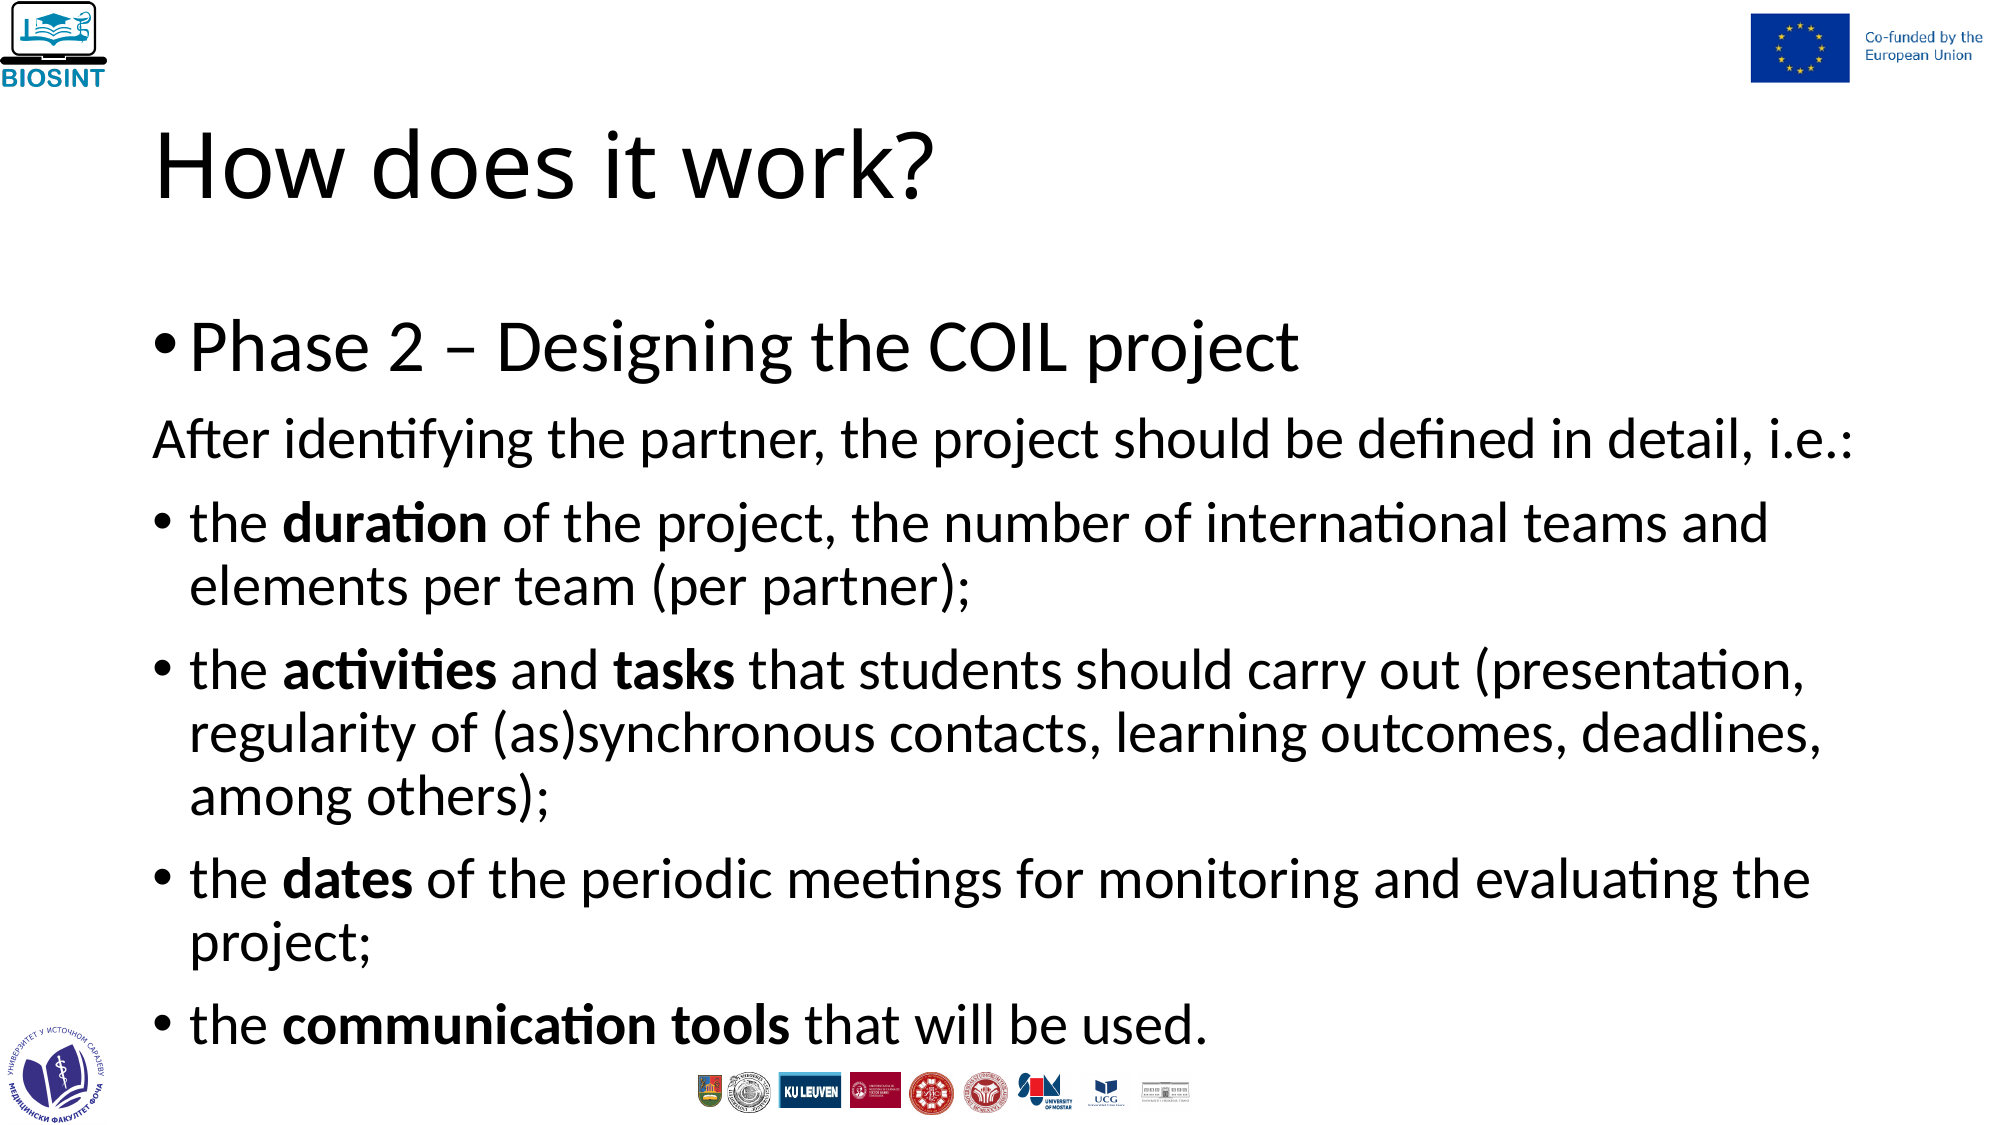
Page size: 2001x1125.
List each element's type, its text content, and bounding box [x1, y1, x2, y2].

picture [0, 1, 107, 87]
title How does it work? [137, 59, 1863, 278]
picture [1746, 1, 2000, 90]
picture [32, 72, 40, 83]
list Phase 2 – Designing the COIL project After identifying the partner, the project should be defined in detail, i.e.: the duration of the project, the number of international teams and elements per team (per partner); the activities and tasks that students should carry out (presentation, regularity of (as)synchronous contacts, learning outcomes, deadlines, among others); the dates of the periodic meetings for monitoring and evaluating the project; the communication tools that will be used. [137, 299, 1985, 1107]
picture [77, 79, 83, 87]
picture [3, 1024, 107, 1125]
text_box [698, 1072, 1196, 1125]
